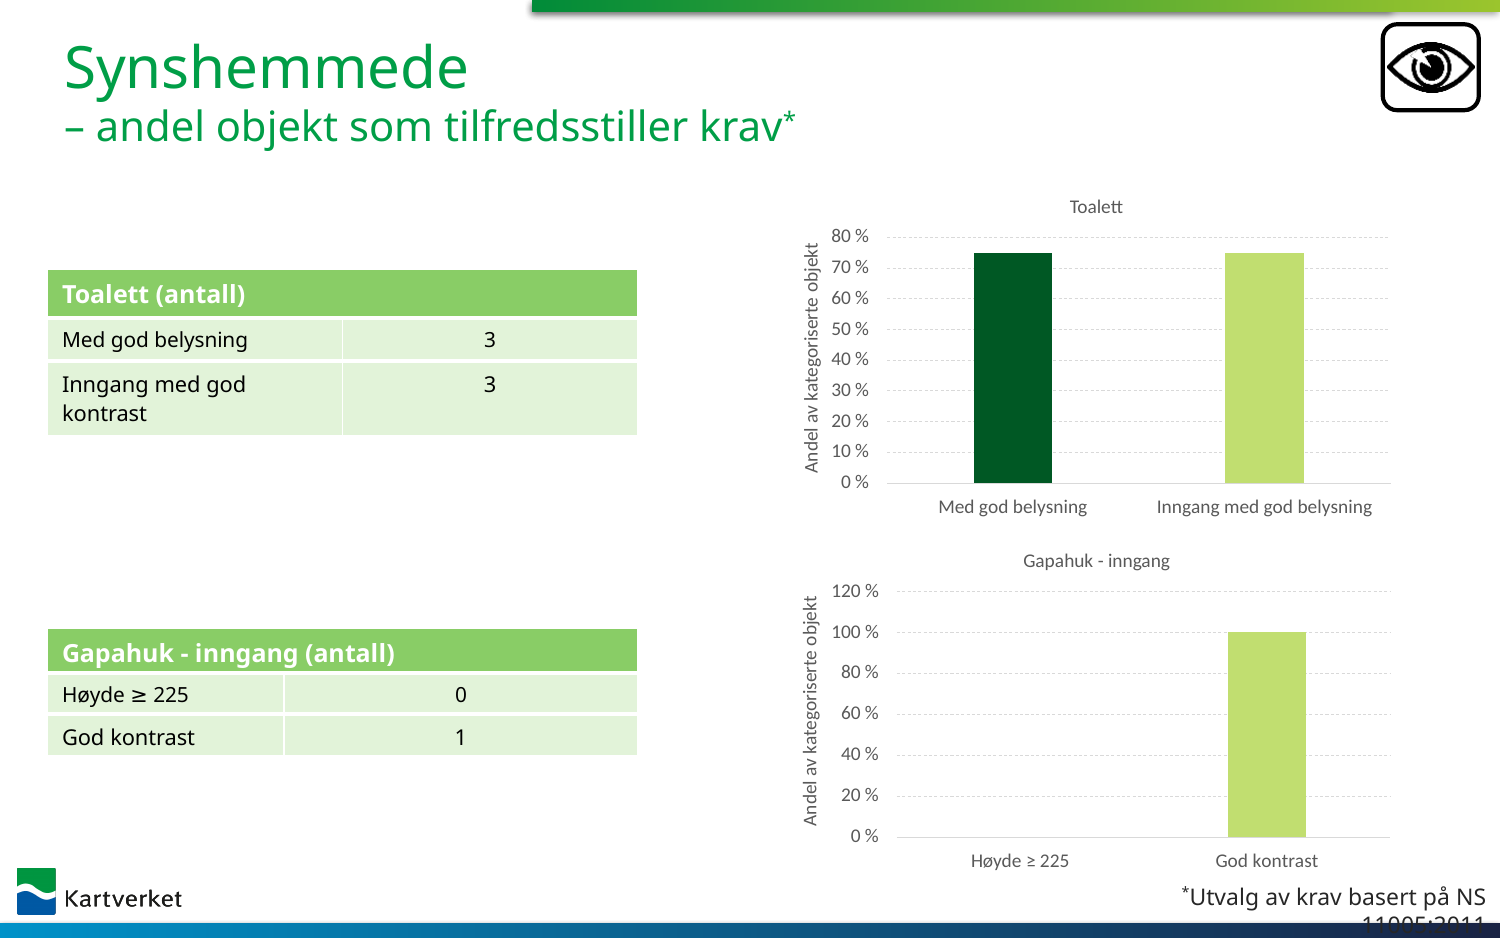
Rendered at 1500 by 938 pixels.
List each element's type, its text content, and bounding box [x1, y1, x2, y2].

table_cell Inngang med god kontrast [48, 363, 342, 435]
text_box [1382, 24, 1480, 111]
table_header Toalett (antall) [48, 270, 637, 316]
table_cell Med god belysning [48, 320, 342, 359]
table_cell God kontrast [48, 716, 283, 755]
text_box Synshemmede – andel objekt som tilfredsstiller krav* [49, 24, 1431, 158]
table_cell 0 [285, 675, 637, 712]
picture [791, 187, 1402, 526]
text_box *Utvalg av krav basert på NS 11005:2011 [1068, 873, 1500, 938]
table_cell 3 [343, 363, 637, 435]
table_cell Høyde ≥ 225 [48, 675, 283, 712]
table_header Gapahuk - inngang (antall) [48, 629, 637, 671]
table_cell 1 [285, 716, 637, 755]
picture [791, 541, 1402, 880]
table_cell 3 [343, 320, 637, 359]
